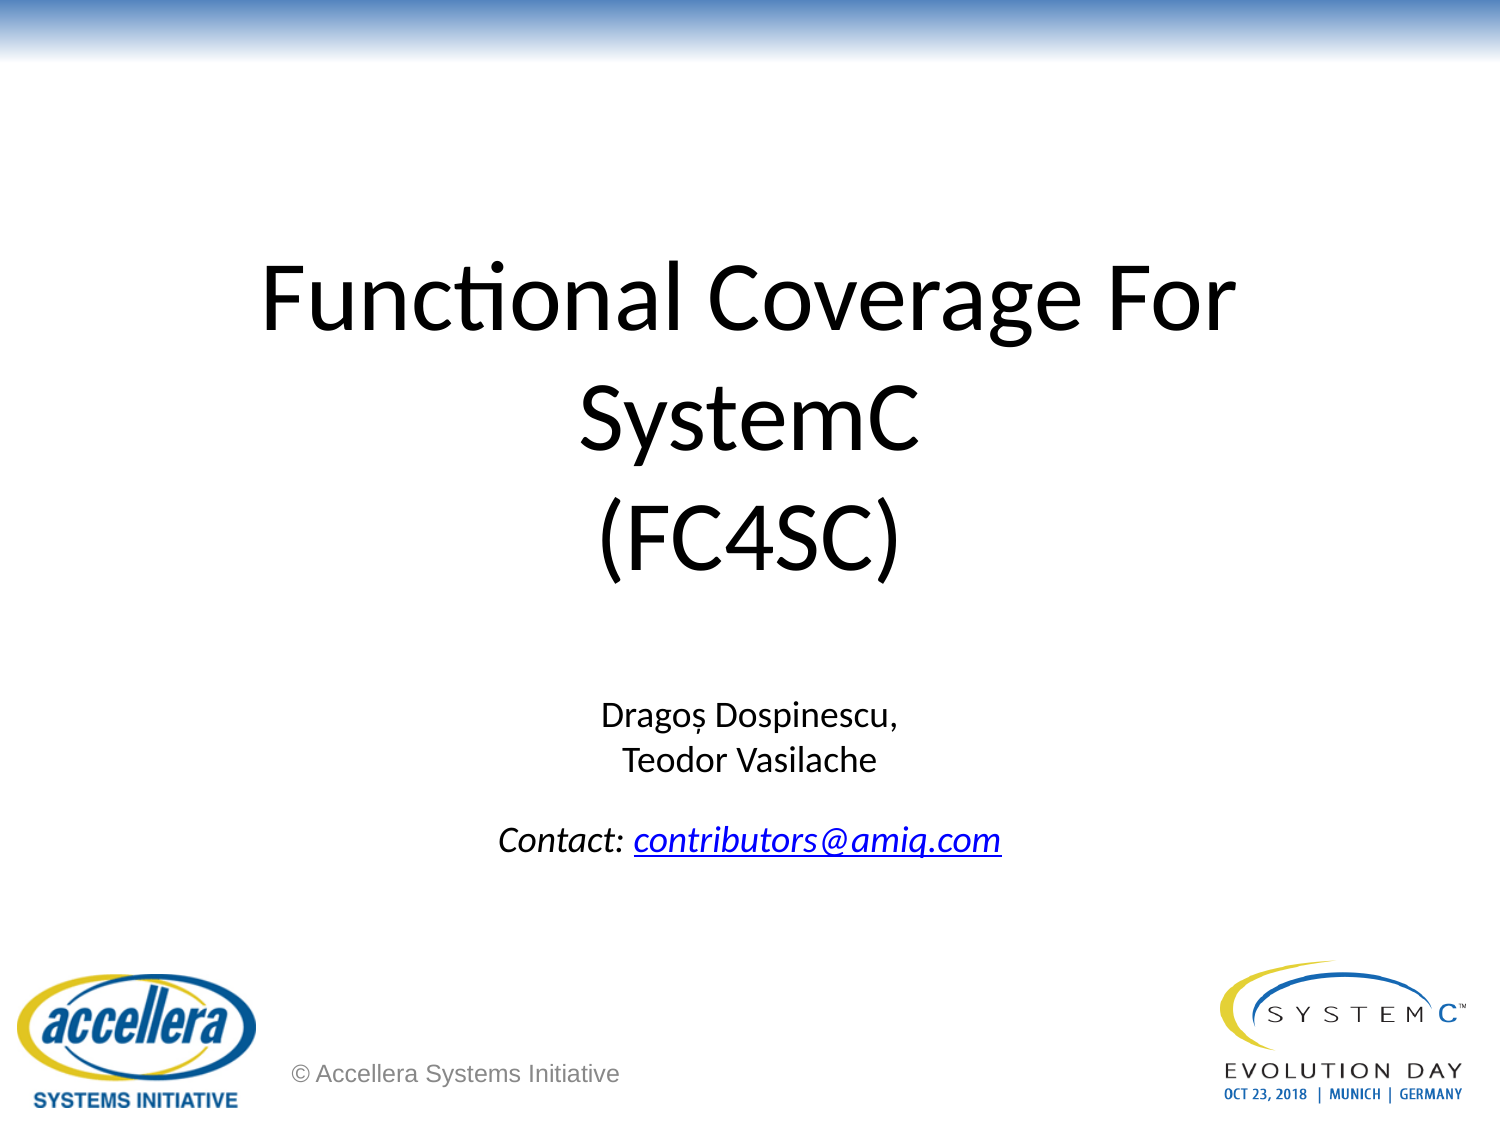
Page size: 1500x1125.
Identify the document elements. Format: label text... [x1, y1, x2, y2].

title Functional Coverage For SystemC (FC4SC) [112, 349, 1388, 591]
picture [17, 974, 256, 1108]
subtitle Dragoș Dospinescu, Teodor Vasilache Contact: contributors@amiq.com [225, 637, 1275, 925]
picture [1211, 957, 1474, 1111]
footer © Accellera Systems Initiative [275, 1042, 638, 1103]
